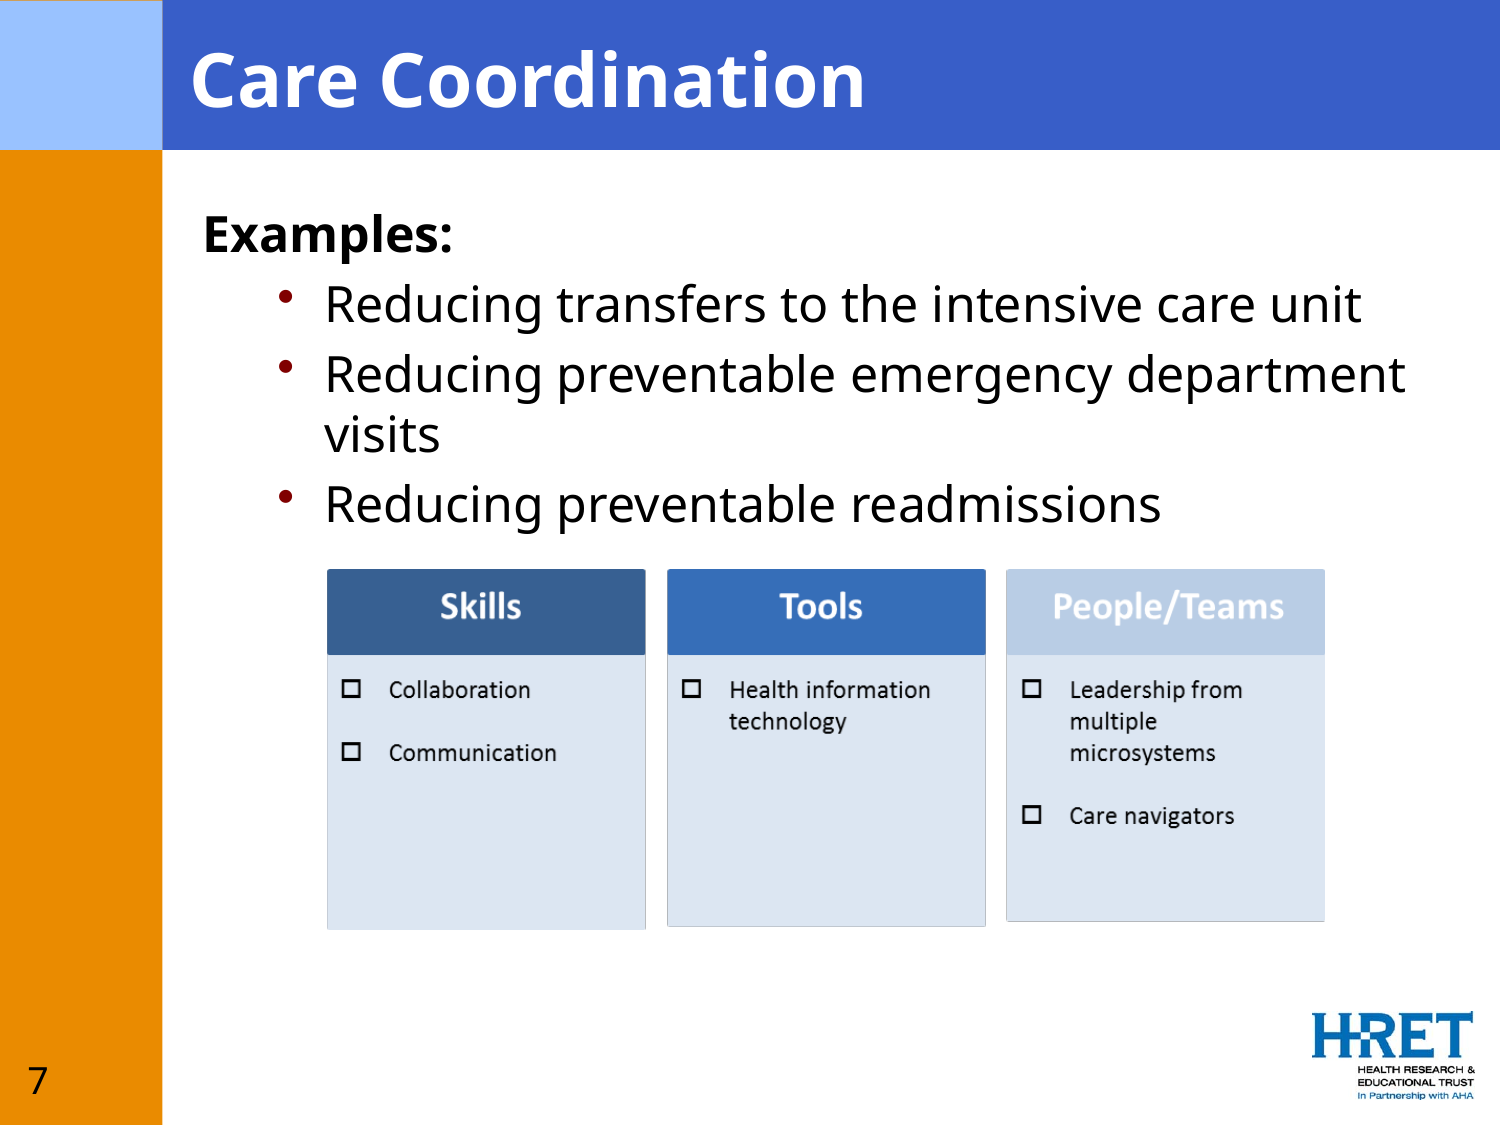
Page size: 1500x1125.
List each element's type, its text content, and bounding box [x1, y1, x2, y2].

text_box 7 [12, 1049, 88, 1110]
picture [324, 569, 1326, 930]
list Examples: Reducing transfers to the intensive care unit Reducing preventable emergency department visits Reducing preventable readmissions [187, 195, 1450, 1000]
picture [1312, 1011, 1475, 1100]
title Care Coordination [174, 24, 1438, 150]
